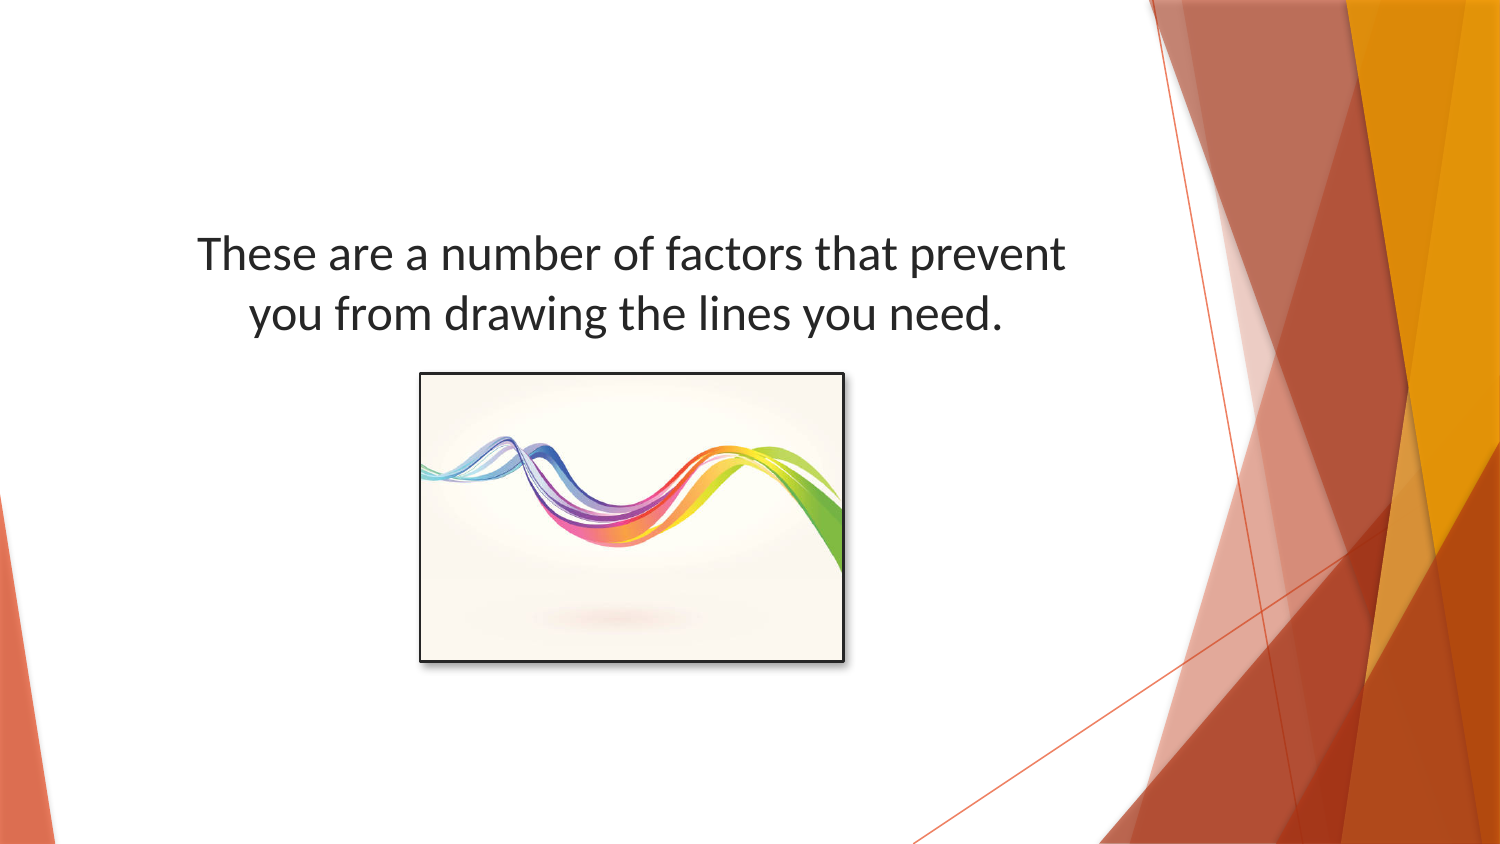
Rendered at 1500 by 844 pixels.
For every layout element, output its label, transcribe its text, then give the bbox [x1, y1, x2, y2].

list These are a number of factors that prevent you from drawing the lines you need. [171, 197, 1093, 363]
picture [420, 374, 843, 661]
